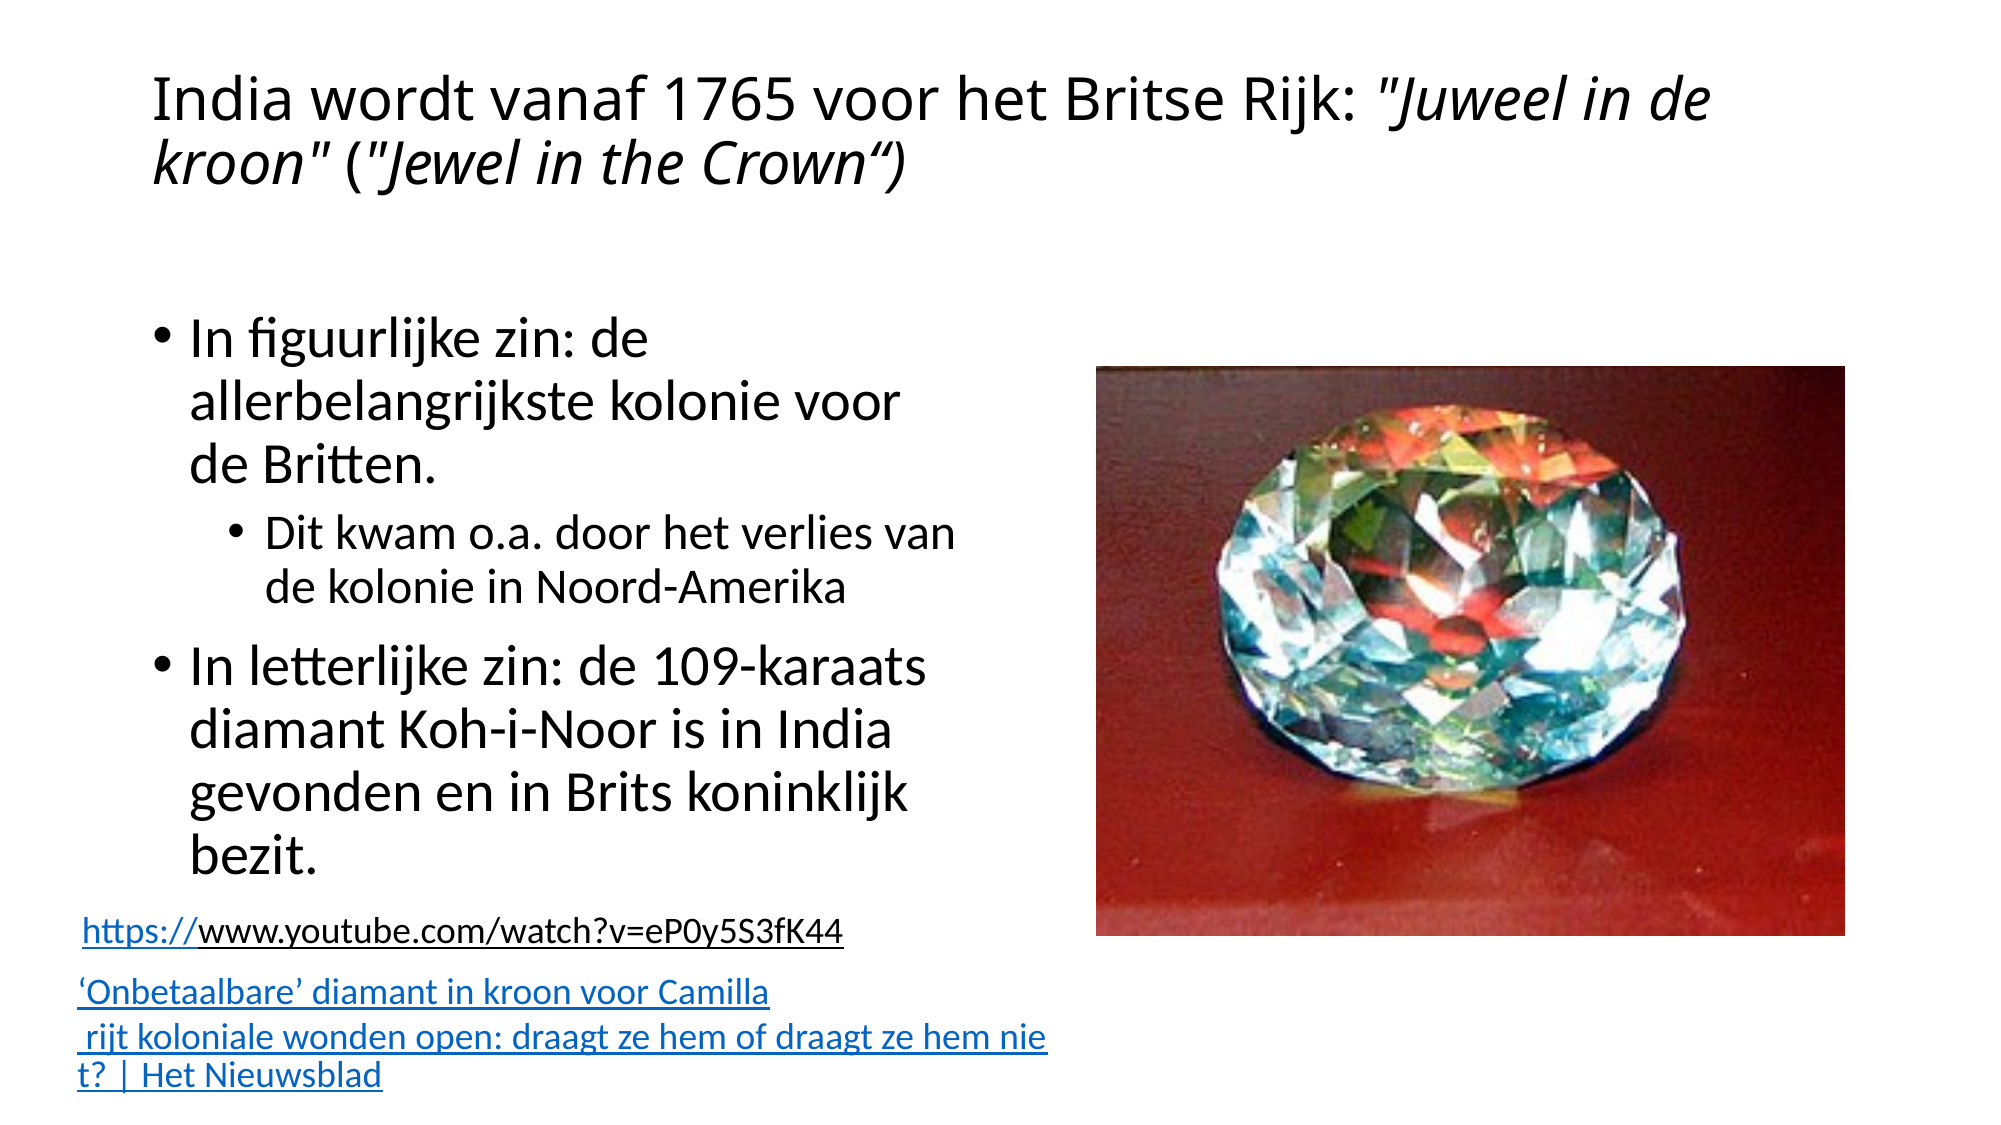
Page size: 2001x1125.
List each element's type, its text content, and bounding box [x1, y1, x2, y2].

text_box https://www.youtube.com/watch?v=eP0y5S3fK44 [67, 899, 868, 959]
list In figuurlijke zin: de allerbelangrijkste kolonie voor de Britten. Dit kwam o.a. door het verlies van de kolonie in Noord-Amerika In letterlijke zin: de 109-karaats diamant Koh-i-Noor is in India gevonden en in Brits koninklijk bezit. [137, 299, 988, 959]
picture [1096, 366, 1845, 936]
title India wordt vanaf 1765 voor het Britse Rijk: "Juweel in de kroon" ("Jewel in the Crown“) [137, 59, 1863, 278]
text_box ‘Onbetaalbare’ diamant in kroon voor Camilla rijt koloniale wonden open: draagt ze hem of draagt ze hem niet? | Het Nieuwsblad [62, 959, 1063, 1065]
